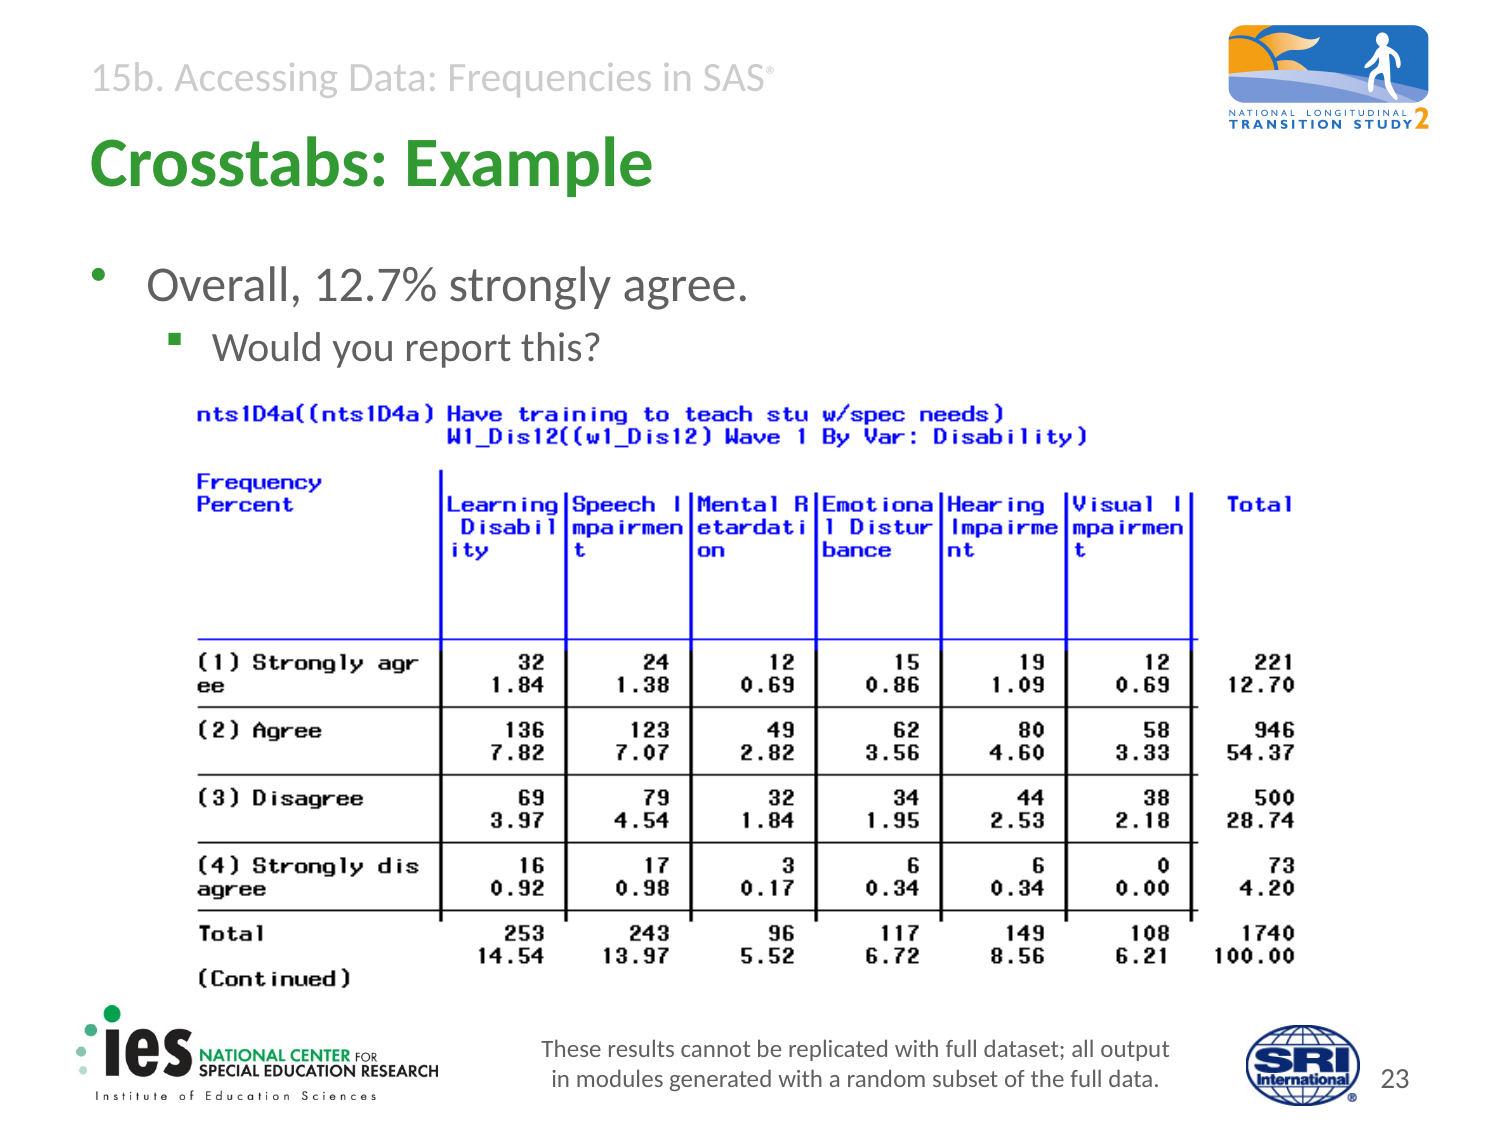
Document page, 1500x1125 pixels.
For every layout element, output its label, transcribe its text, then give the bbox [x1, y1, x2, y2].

footer These results cannot be replicated with full dataset; all output in modules generated with a random subset of the full data. [437, 1024, 1276, 1104]
picture [76, 1005, 438, 1100]
list Overall, 12.7% strongly agree. Would you report this? [74, 243, 1426, 987]
slide_number 22 [1321, 1051, 1426, 1125]
picture [1246, 1025, 1360, 1106]
title Crosstabs: Example [74, 90, 1426, 226]
picture [186, 399, 1315, 1003]
